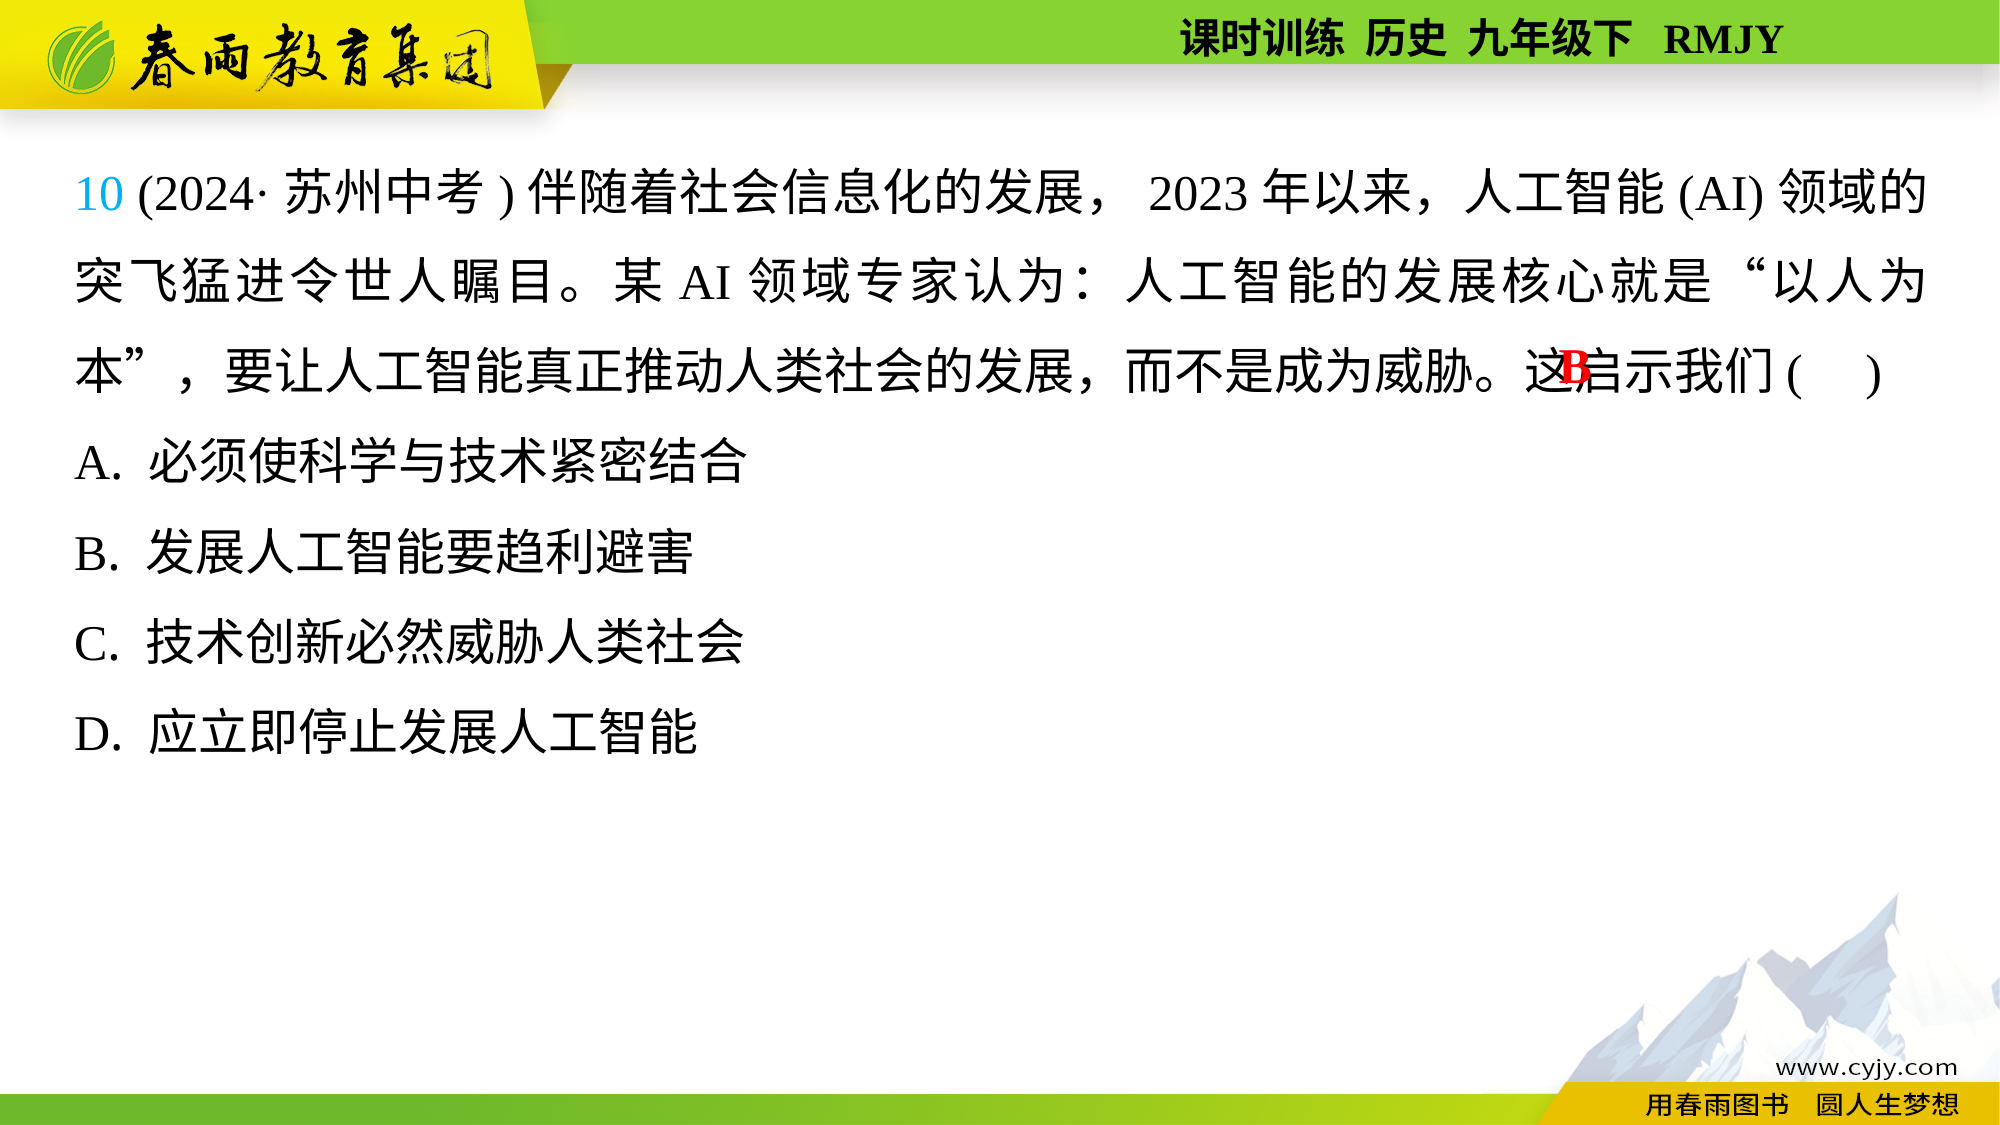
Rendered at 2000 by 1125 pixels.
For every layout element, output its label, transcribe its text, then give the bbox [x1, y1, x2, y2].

picture [0, 0, 2000, 1125]
text_box B [1543, 326, 1607, 401]
list 10 (2024·苏州中考)伴随着社会信息化的发展，2023年以来，人工智能(AI)领域的突飞猛进令世人瞩目。某AI领域专家认为：人工智能的发展核心就是“以人为本”，要让人工智能真正推动人类社会的发展，而不是成为威胁。这启示我们( ) A. 必须使科学与技术紧密结合 B. 发展人工智能要趋利避害 C. 技术创新必然威胁人类社会 D. 应立即停止发展人工智能 [59, 122, 1944, 774]
